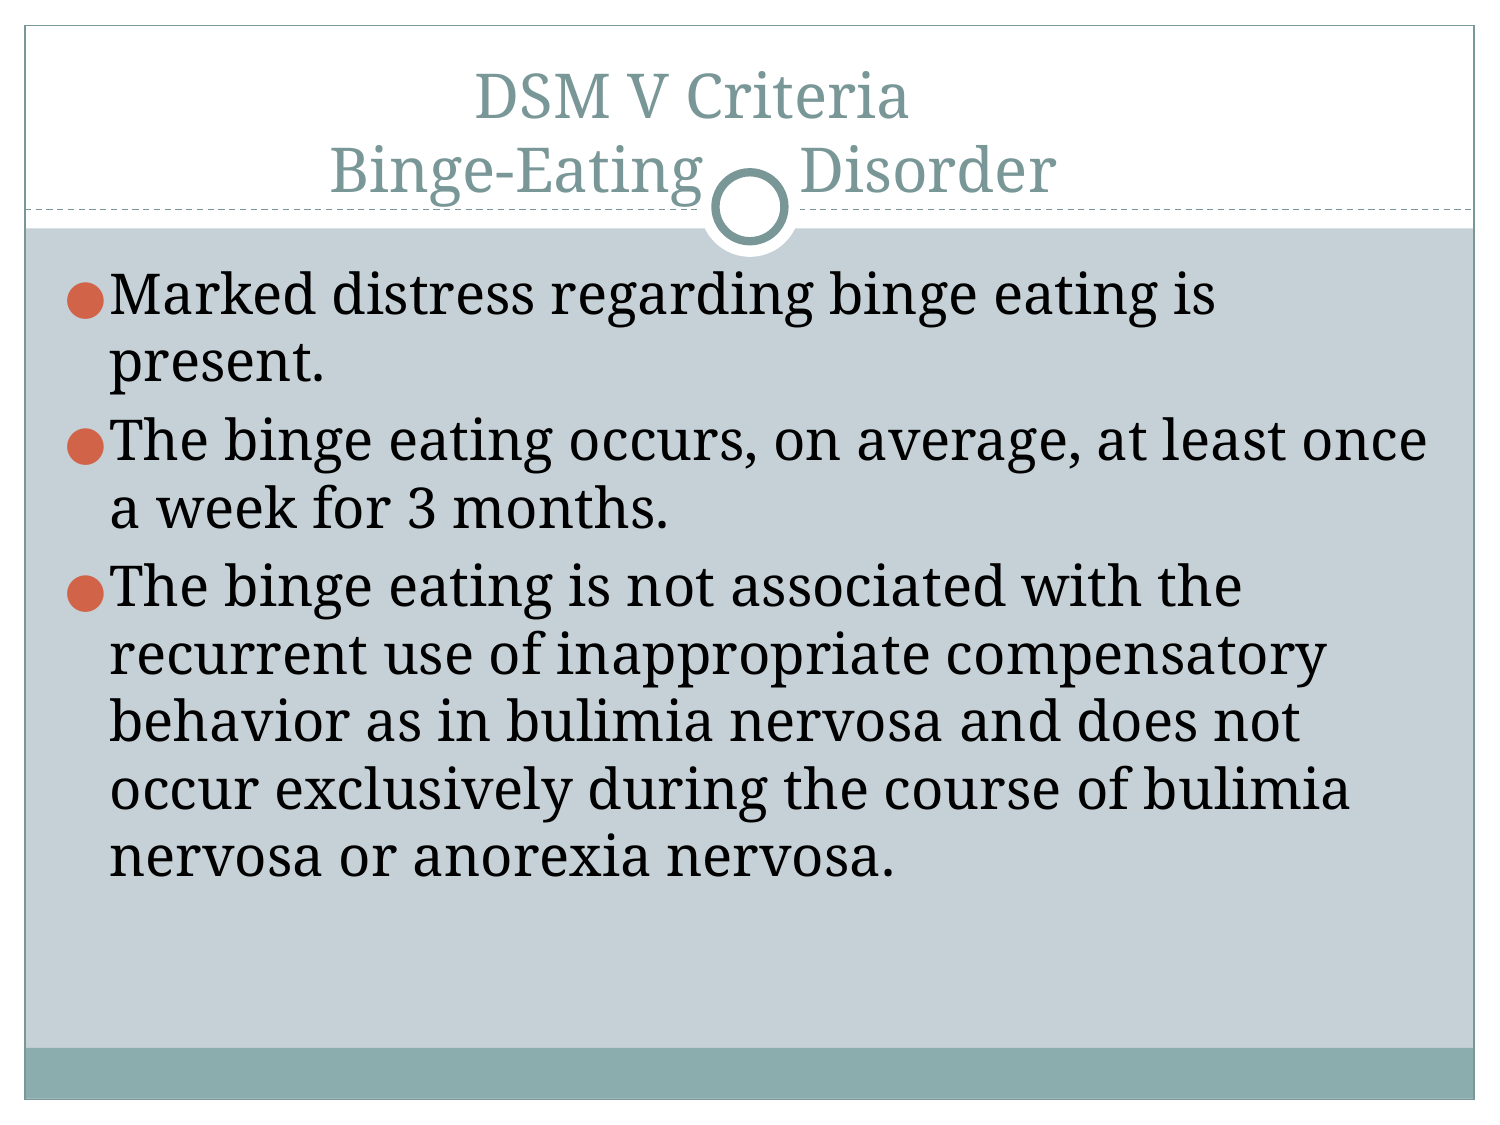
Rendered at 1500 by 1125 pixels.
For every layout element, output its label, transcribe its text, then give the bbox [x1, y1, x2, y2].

title DSM V Criteria Binge-Eating Disorder [49, 37, 1338, 213]
list Marked distress regarding binge eating is present. The binge eating occurs, on average, at least once a week for 3 months. The binge eating is not associated with the recurrent use of inappropriate compensatory behavior as in bulimia nervosa and does not occur exclusively during the course of bulimia nervosa or anorexia nervosa. [49, 250, 1445, 1001]
